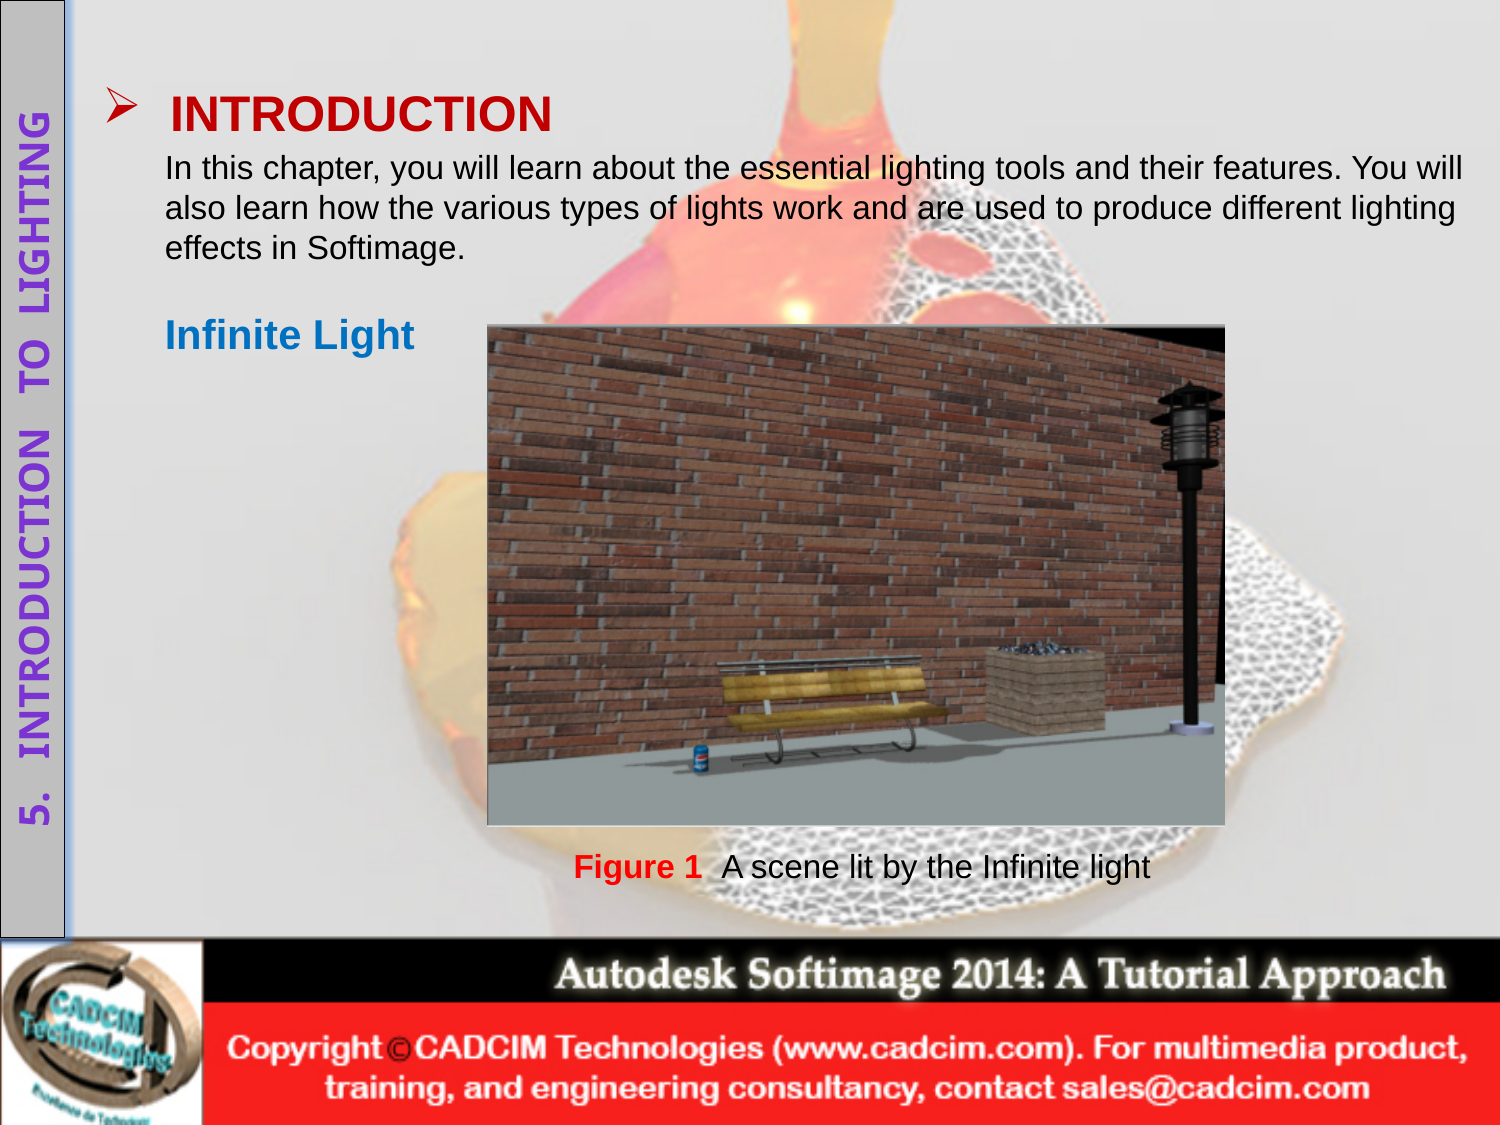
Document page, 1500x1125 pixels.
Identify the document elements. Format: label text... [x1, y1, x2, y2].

picture [0, 0, 1500, 1125]
text_box Infinite Light [149, 299, 900, 365]
text_box Figure 1 A scene lit by the Infinite light [487, 837, 1238, 893]
text_box INTRODUCTION [87, 74, 600, 149]
text_box In this chapter, you will learn about the essential lighting tools and their features. You will also learn how the various types of lights work and are used to produce different lighting effects in Softimage. [149, 138, 1500, 274]
